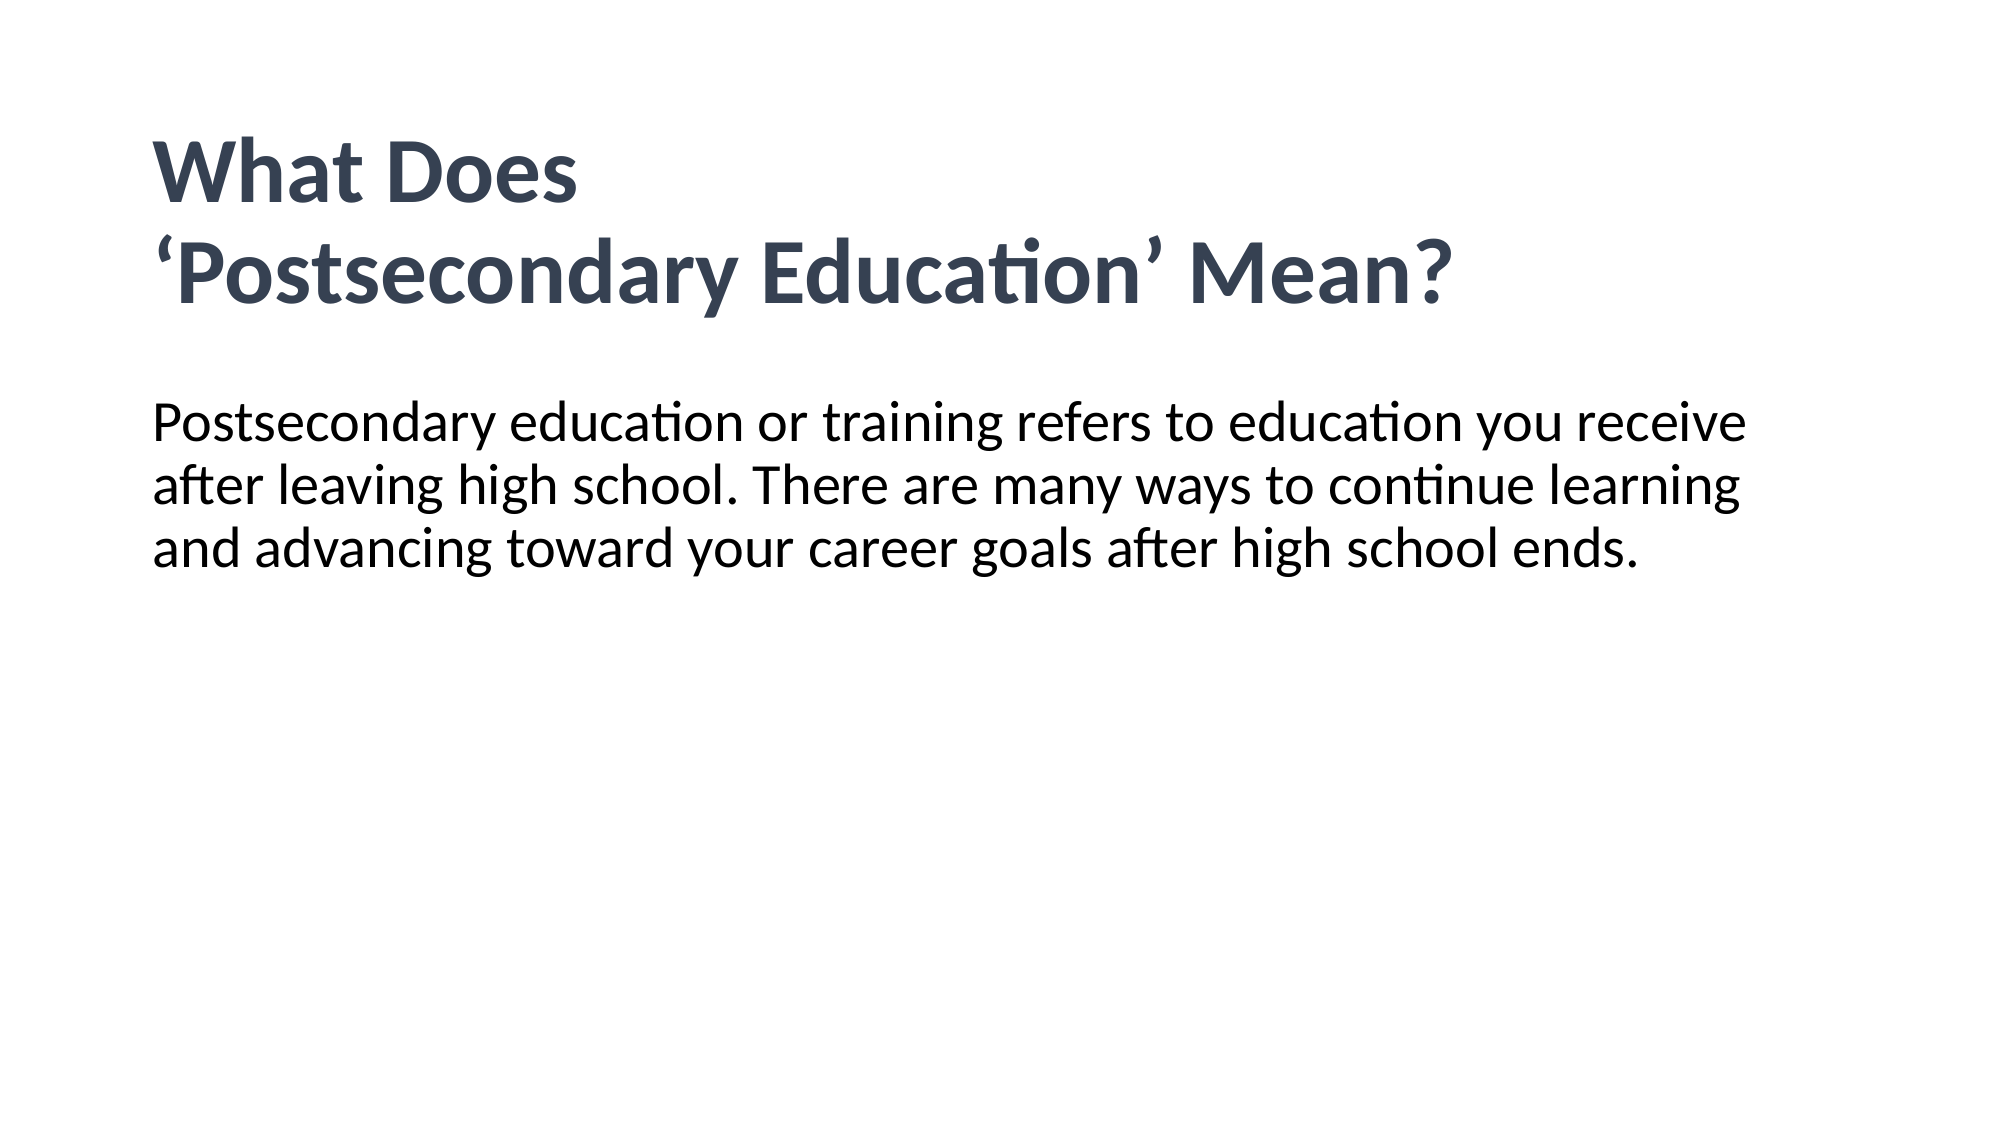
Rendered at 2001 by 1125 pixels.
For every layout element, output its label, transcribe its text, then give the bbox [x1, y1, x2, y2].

title What Does ‘Postsecondary Education’ Mean? [137, 113, 1751, 332]
list Postsecondary education or training refers to education you receive after leaving high school. There are many ways to continue learning and advancing toward your career goals after high school ends. [137, 384, 1772, 1098]
